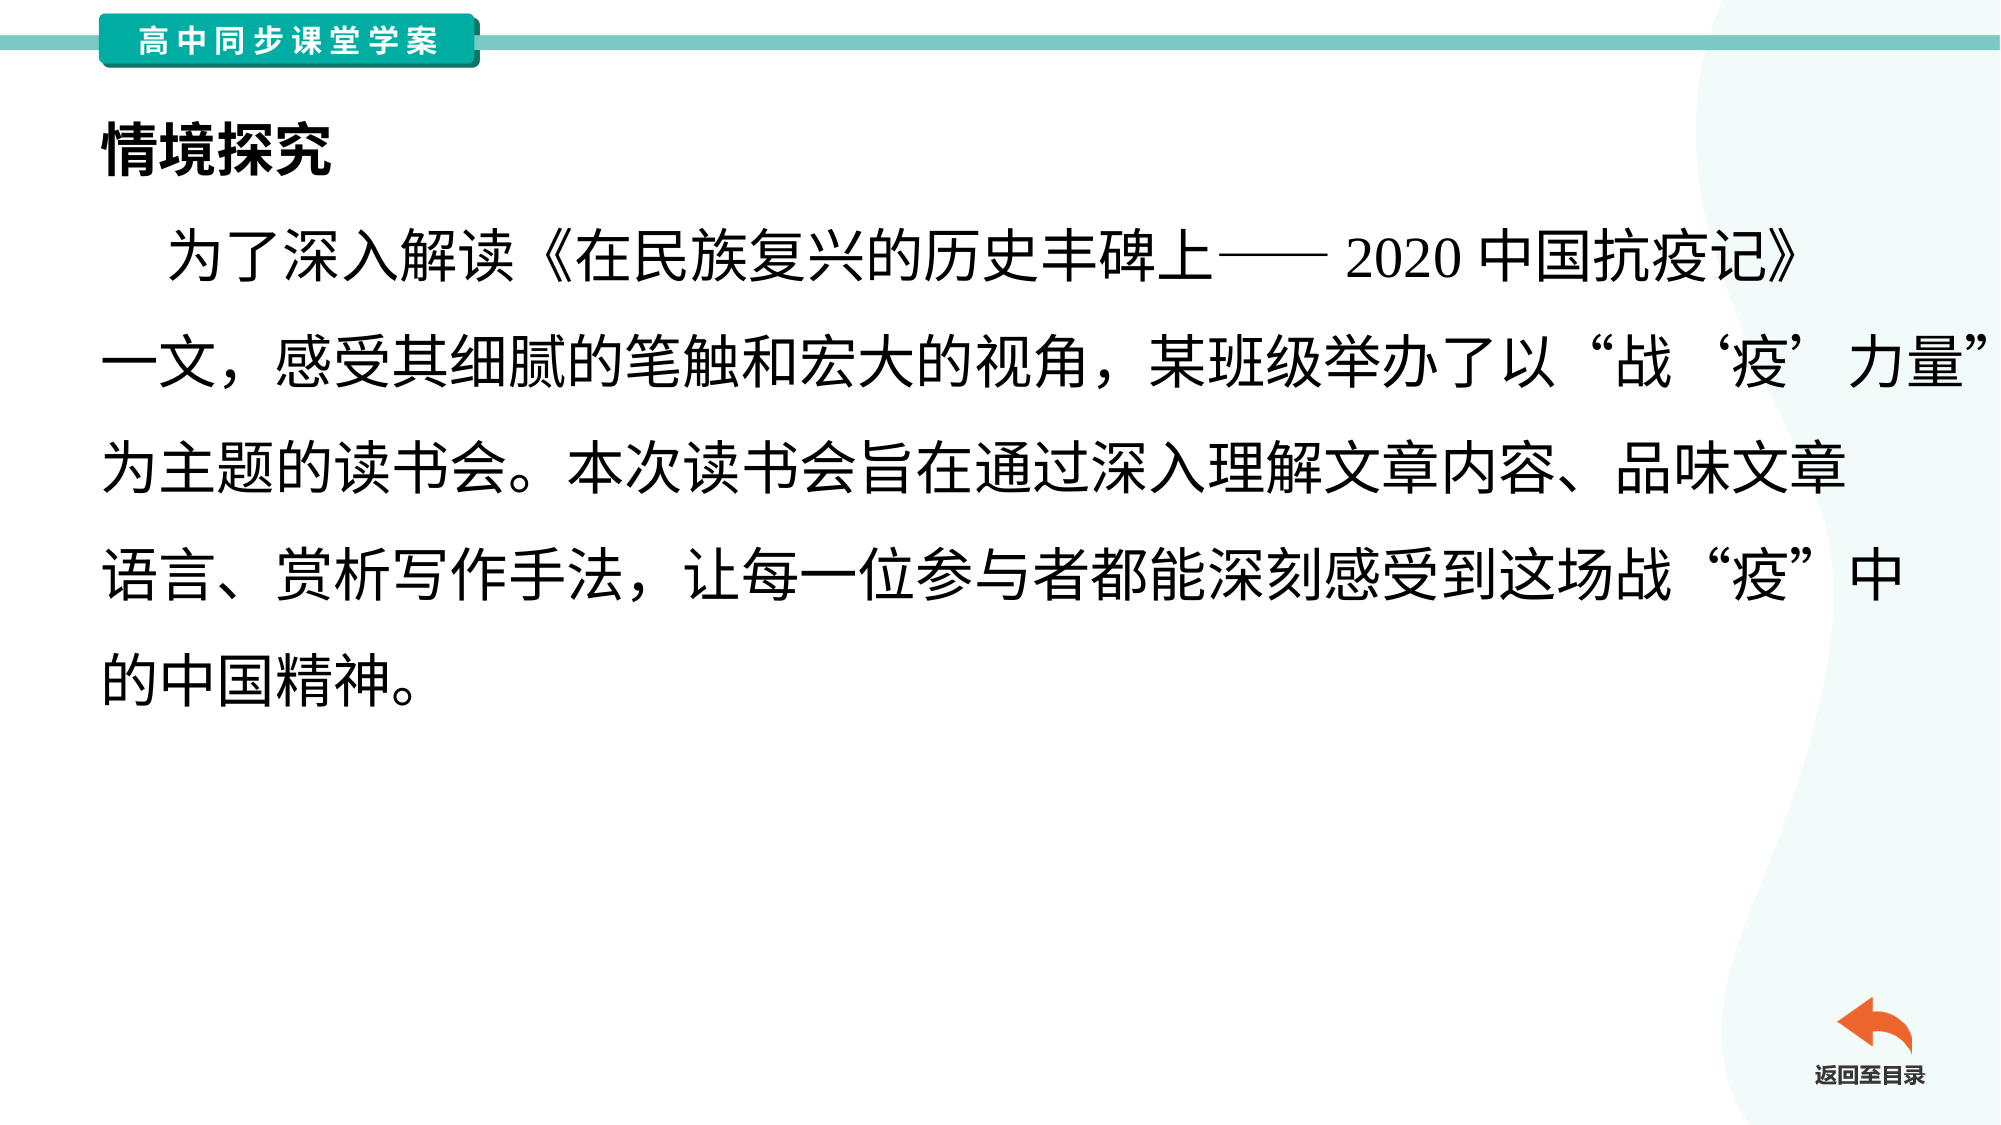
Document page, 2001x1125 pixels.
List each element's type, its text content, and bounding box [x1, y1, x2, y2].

picture [0, 0, 2000, 1125]
text_box 情境探究 为了深入解读《在民族复兴的历史丰碑上——2020中国抗疫记》 一文，感受其细腻的笔触和宏大的视角，某班级举办了以“战‘疫’力量” 为主题的读书会。本次读书会旨在通过深入理解文章内容、品味文章 语言、赏析写作手法，让每一位参与者都能深刻感受到这场战“疫”中 的中国精神。 [100, 76, 1899, 715]
